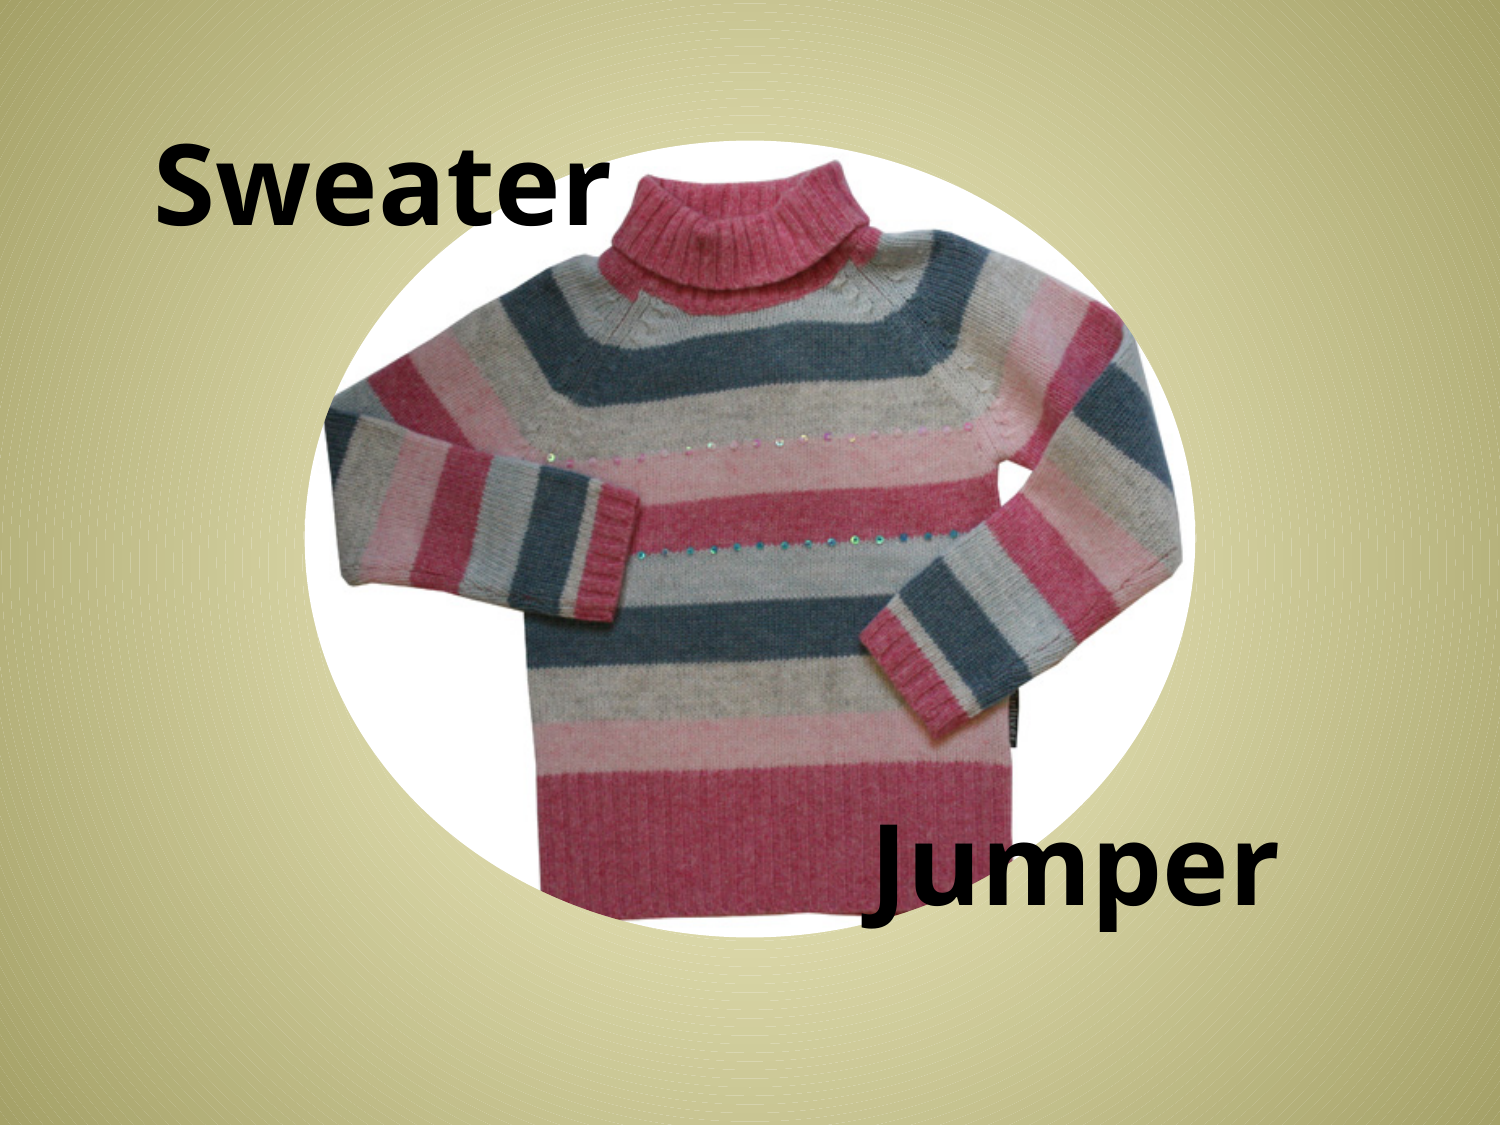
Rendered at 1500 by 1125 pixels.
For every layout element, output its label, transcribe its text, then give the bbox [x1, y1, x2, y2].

picture [304, 140, 1196, 938]
text_box Jumper [1199, 785, 1465, 935]
text_box Sweater [138, 105, 657, 256]
